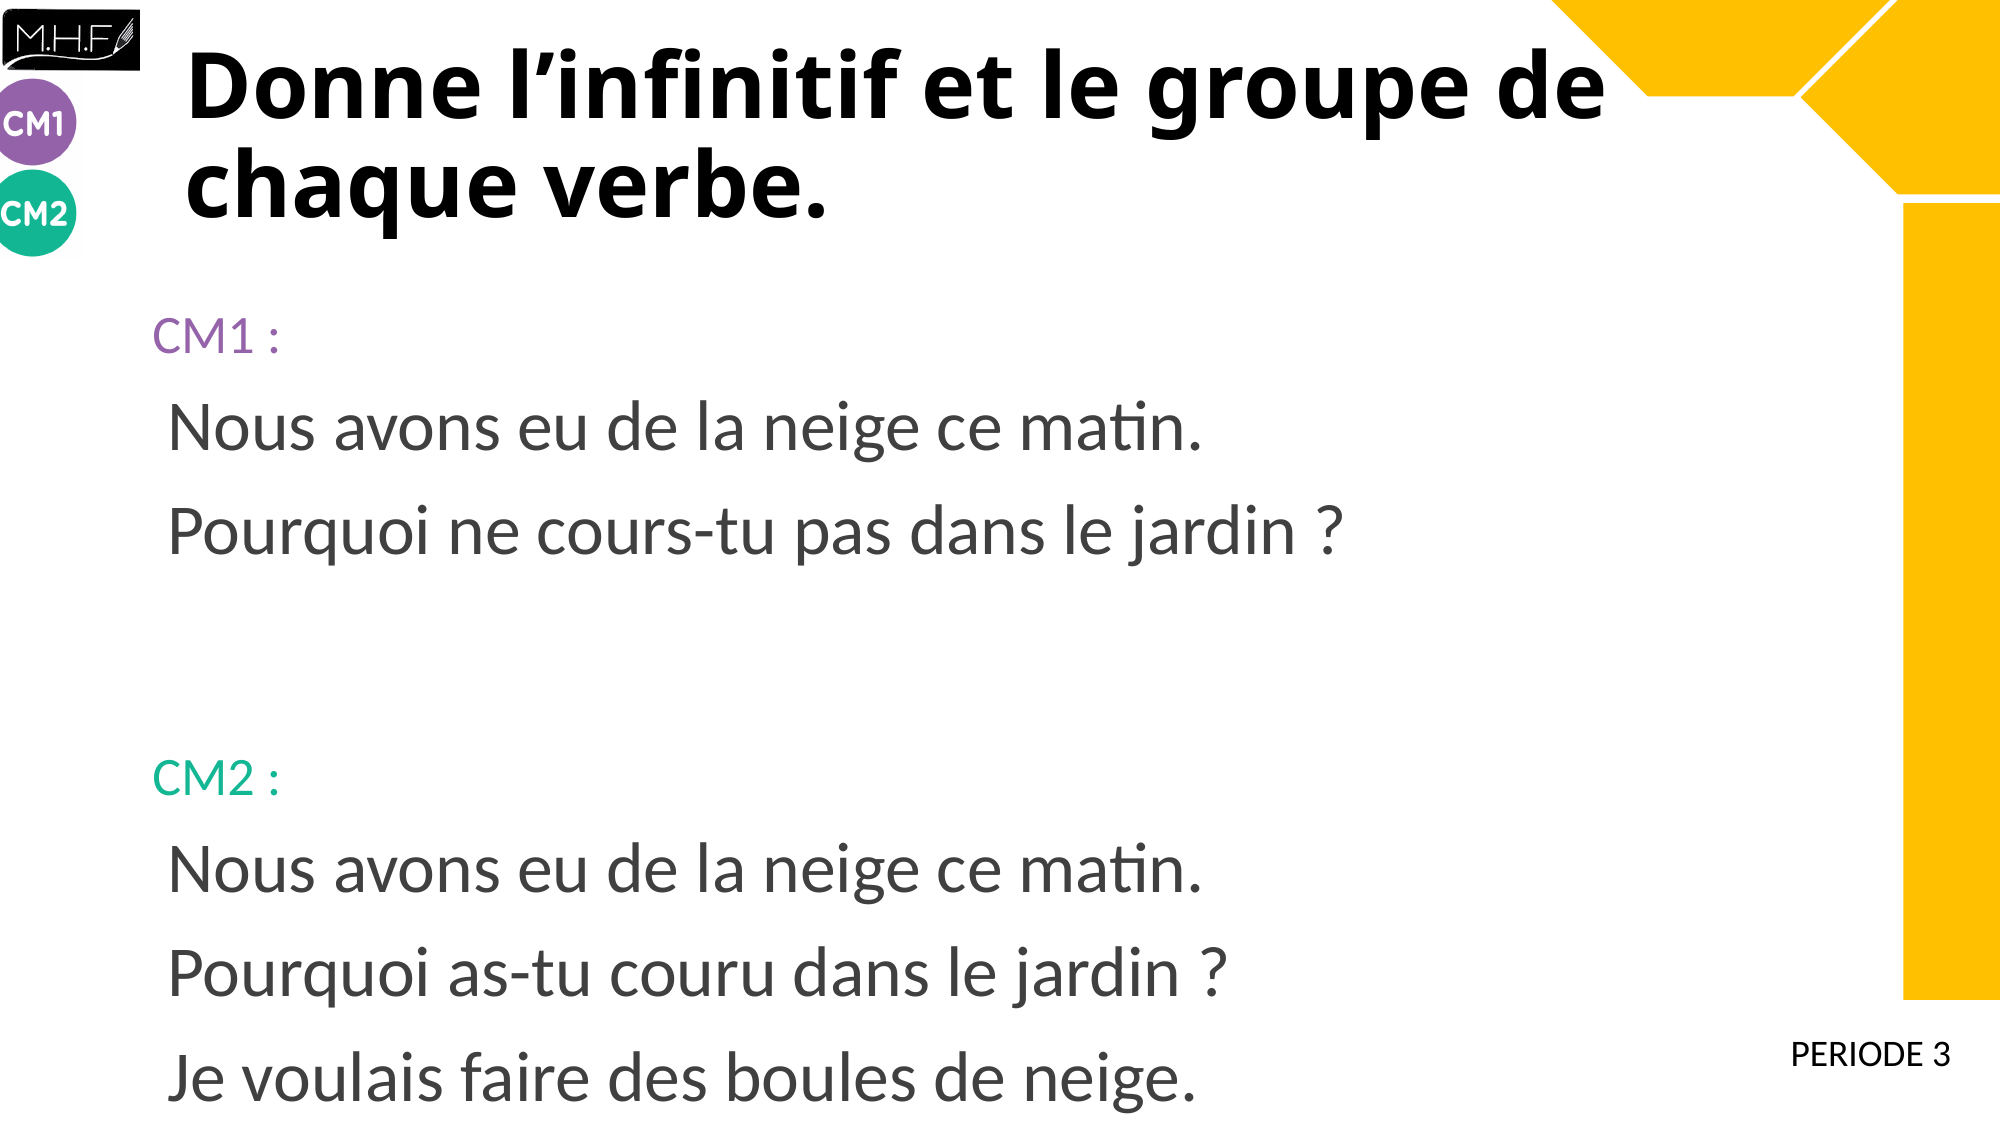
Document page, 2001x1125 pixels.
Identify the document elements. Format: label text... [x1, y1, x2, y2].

title Donne l’infinitif et le groupe de chaque verbe. [169, 29, 1715, 247]
text_box [1799, 0, 2000, 196]
picture [0, 7, 140, 259]
text_box [1902, 202, 2000, 1001]
text_box [1549, 0, 1892, 98]
list CM1 : Nous avons eu de la neige ce matin. Pourquoi ne cours-tu pas dans le jardin ? CM2 : Nous avons eu de la neige ce matin. Pourquoi as-tu couru dans le jardin ? Je voulais faire des boules de neige. [137, 299, 1863, 1125]
text_box PERIODE 3 [1714, 1021, 1967, 1082]
